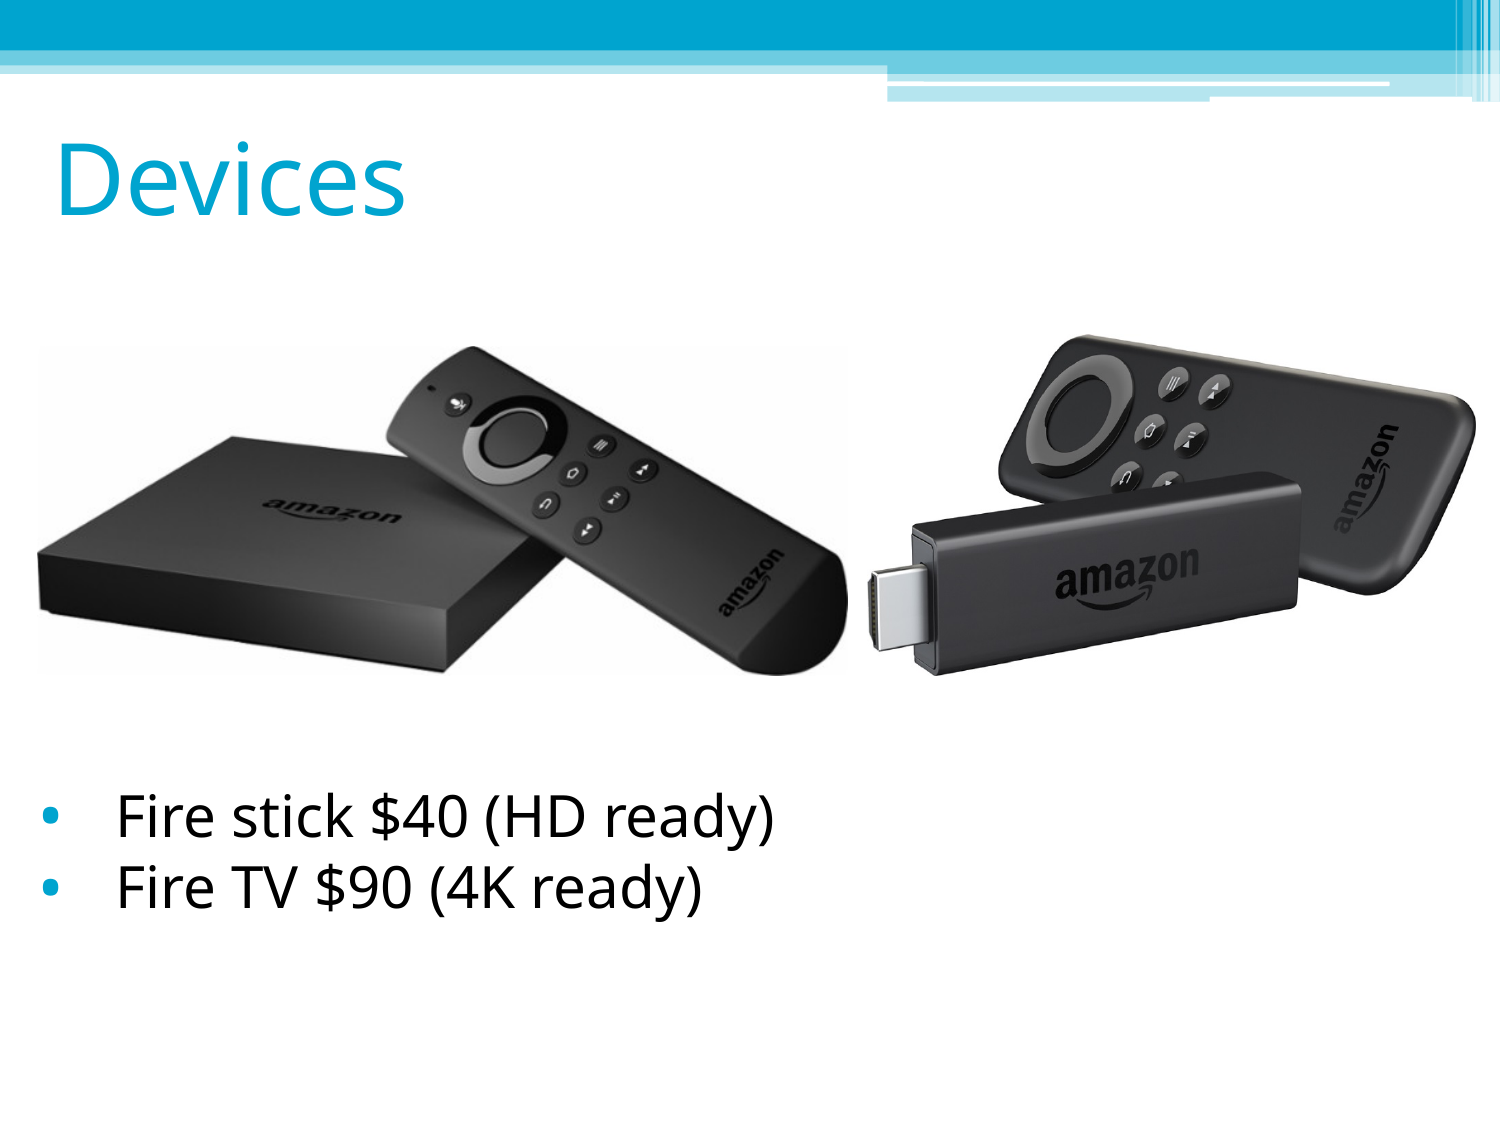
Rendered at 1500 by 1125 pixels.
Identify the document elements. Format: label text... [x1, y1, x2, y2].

list Fire stick $40 (HD ready) Fire TV $90 (4K ready) [25, 771, 1488, 1013]
title Devices [37, 87, 1500, 263]
picture [867, 334, 1476, 676]
picture [37, 346, 848, 676]
